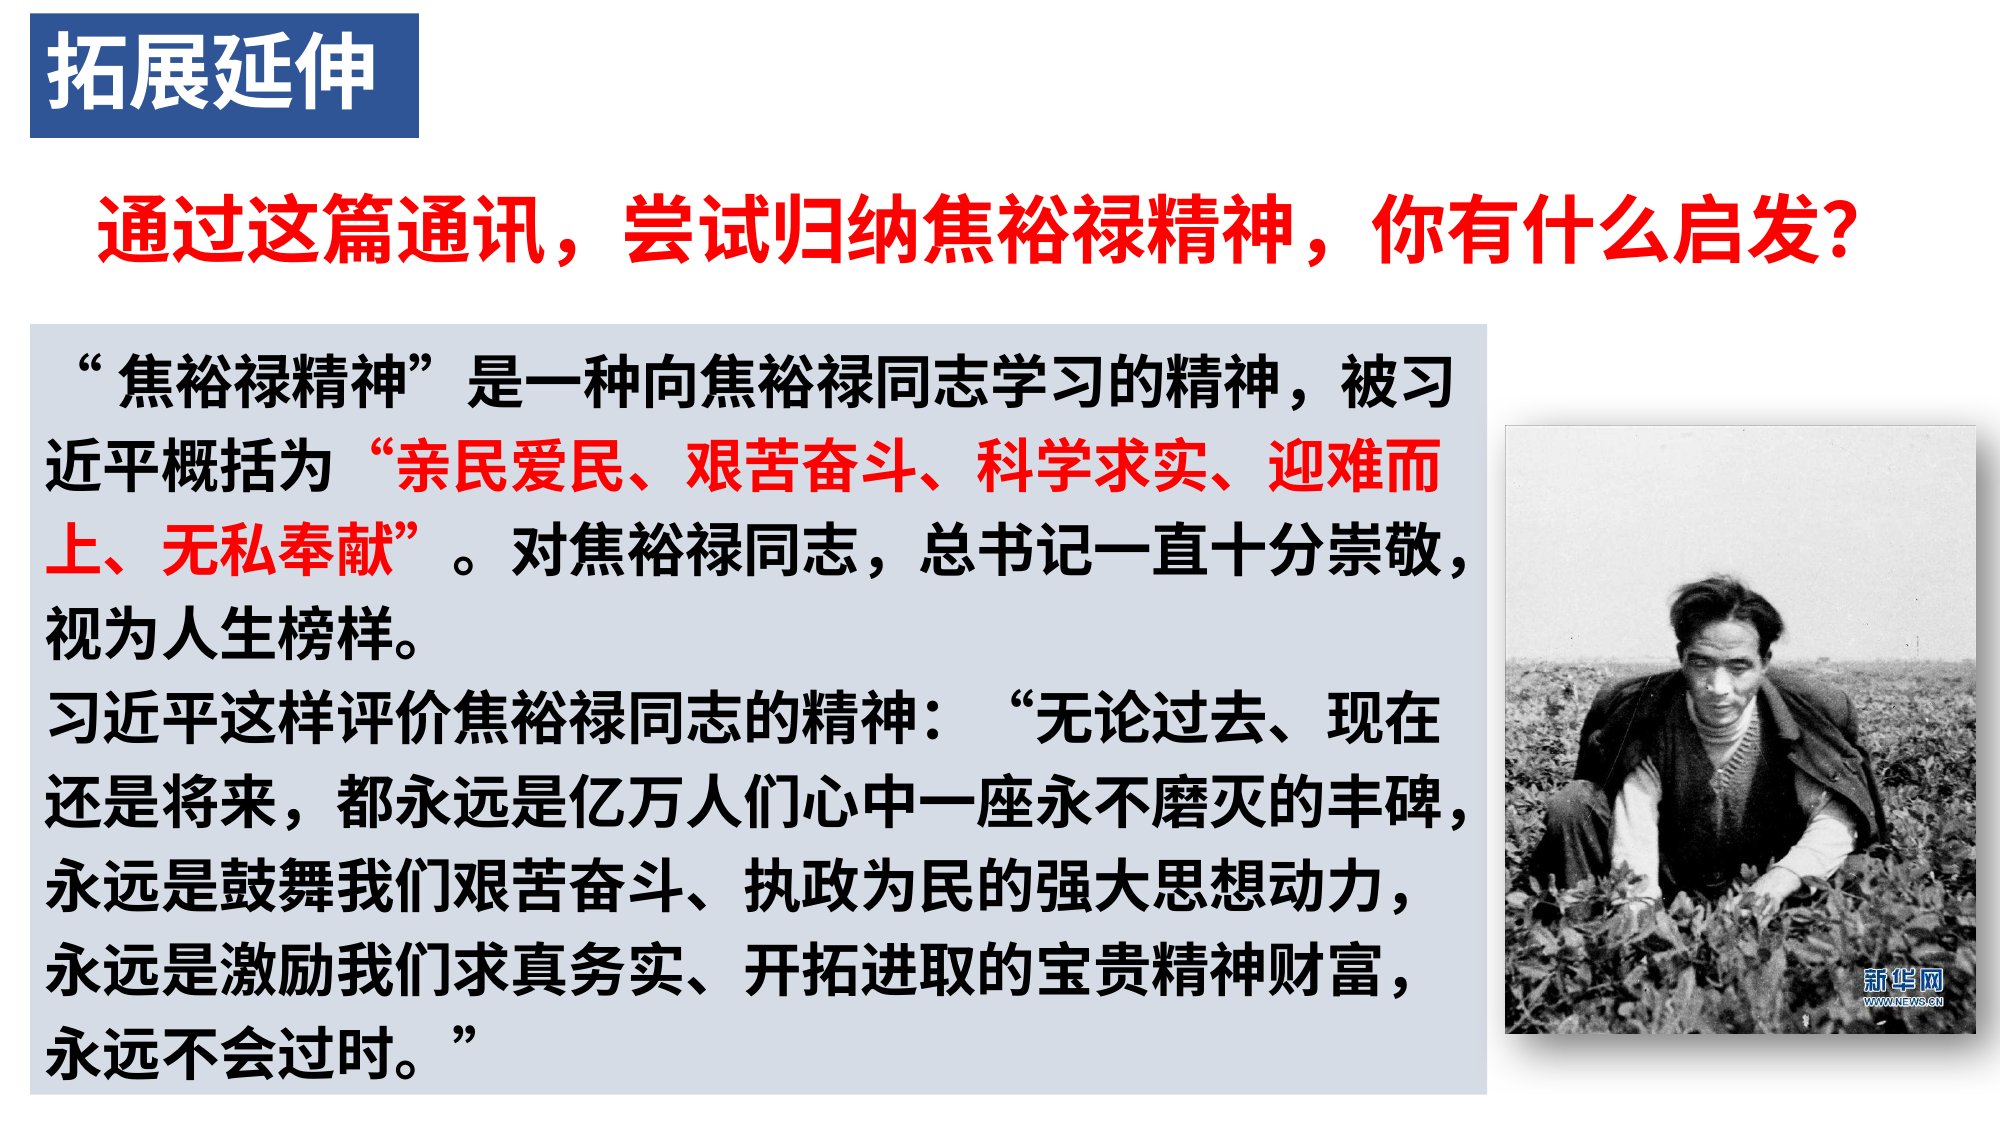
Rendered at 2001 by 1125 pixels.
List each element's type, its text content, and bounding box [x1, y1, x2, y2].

text_box “焦裕禄精神”是一种向焦裕禄同志学习的精神，被习近平概括为“亲民爱民、艰苦奋斗、科学求实、迎难而上、无私奉献”。对焦裕禄同志，总书记一直十分崇敬，视为人生榜样。 习近平这样评价焦裕禄同志的精神：“无论过去、现在还是将来，都永远是亿万人们心中一座永不磨灭的丰碑，永远是鼓舞我们艰苦奋斗、执政为民的强大思想动力，永远是激励我们求真务实、开拓进取的宝贵精神财富，永远不会过时。” [30, 324, 1488, 1095]
list 通过这篇通讯，尝试归纳焦裕禄精神，你有什么启发？ [81, 156, 1840, 357]
picture [1504, 424, 1976, 1034]
title 拓展延伸 [30, 13, 419, 138]
